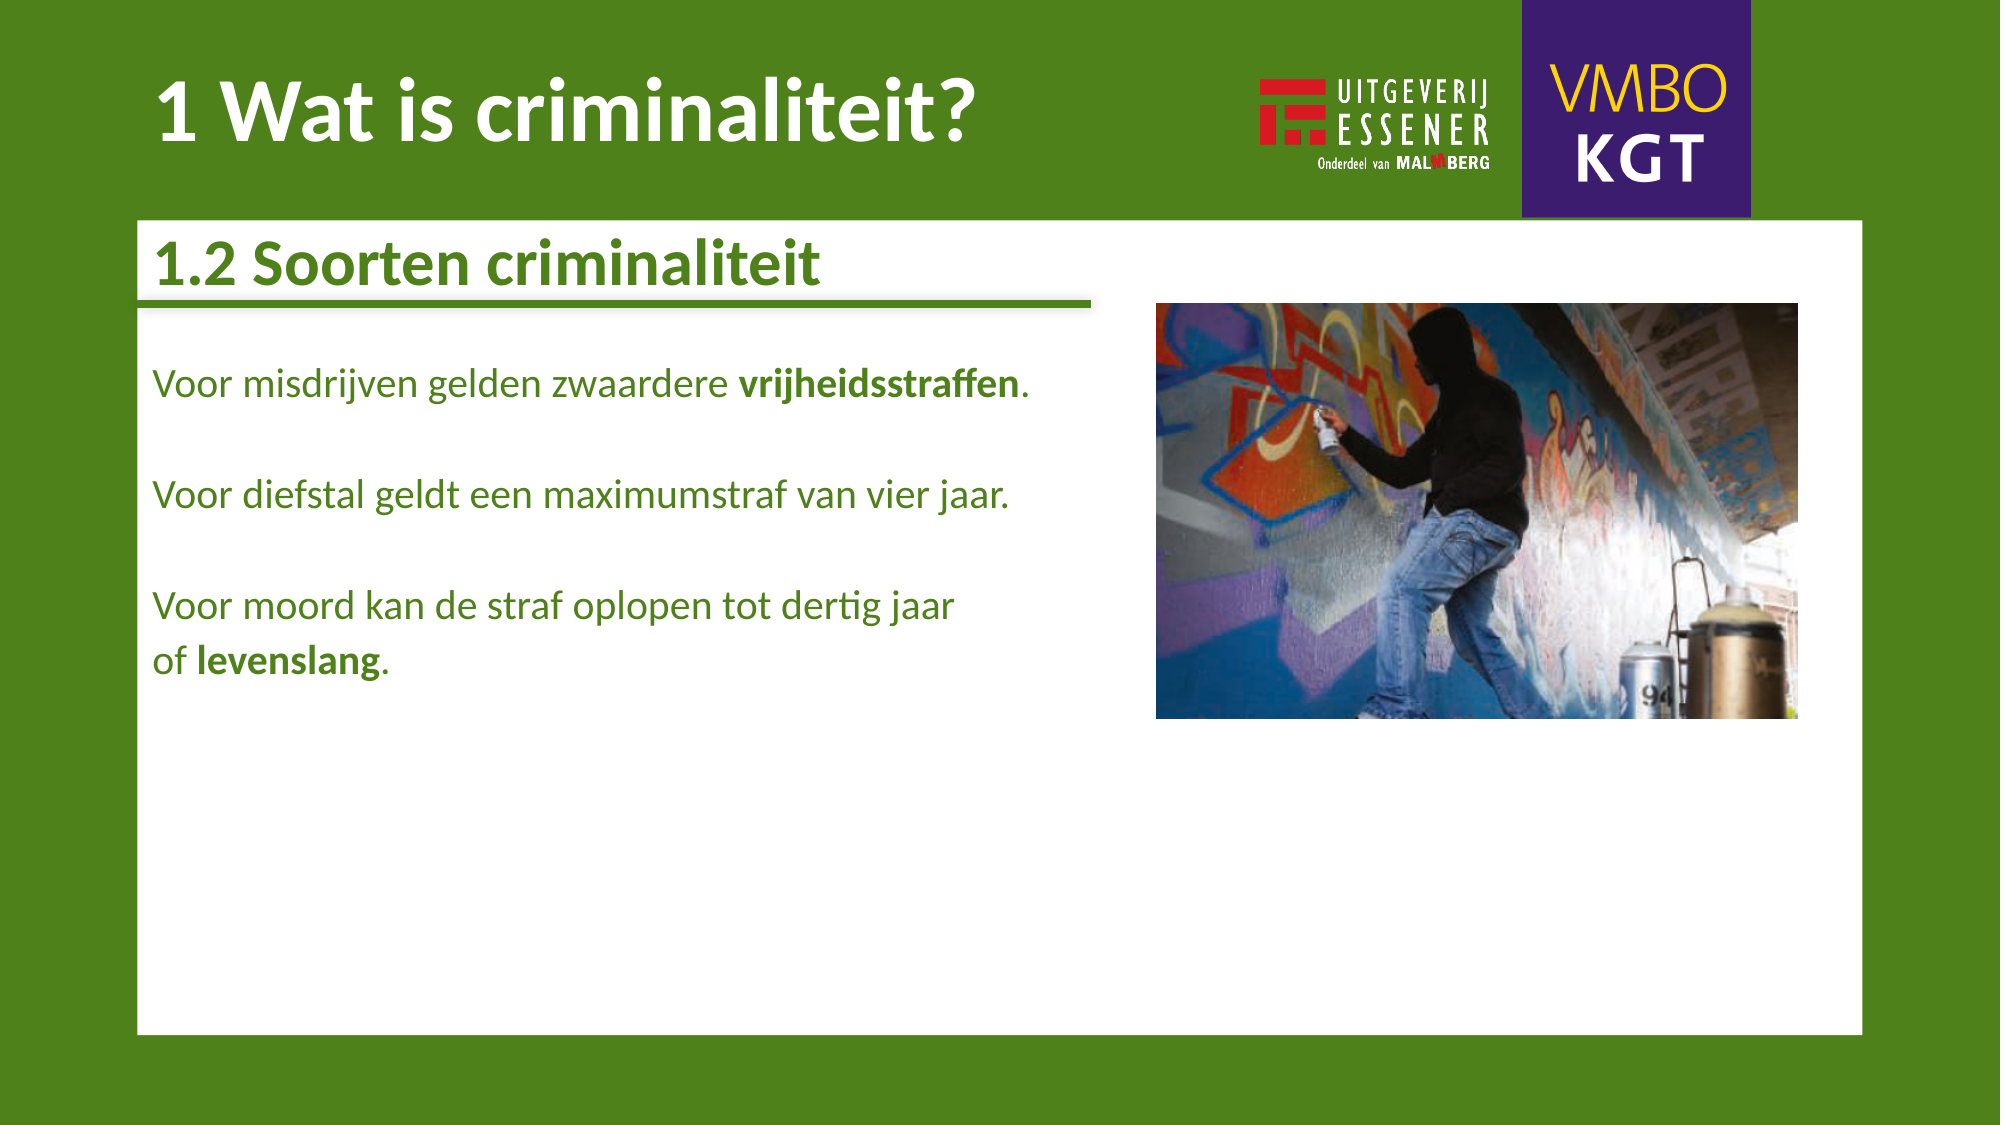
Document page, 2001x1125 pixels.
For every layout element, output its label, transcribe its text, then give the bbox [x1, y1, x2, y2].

picture [1155, 303, 1798, 719]
list 1.2 Soorten criminaliteit Voor misdrijven gelden zwaardere vrijheidsstraffen. Voor diefstal geldt een maximumstraf van vier jaar. Voor moord kan de straf oplopen tot dertig jaar of levenslang. [137, 220, 1863, 1036]
title 1 Wat is criminaliteit? [137, 3, 1863, 220]
